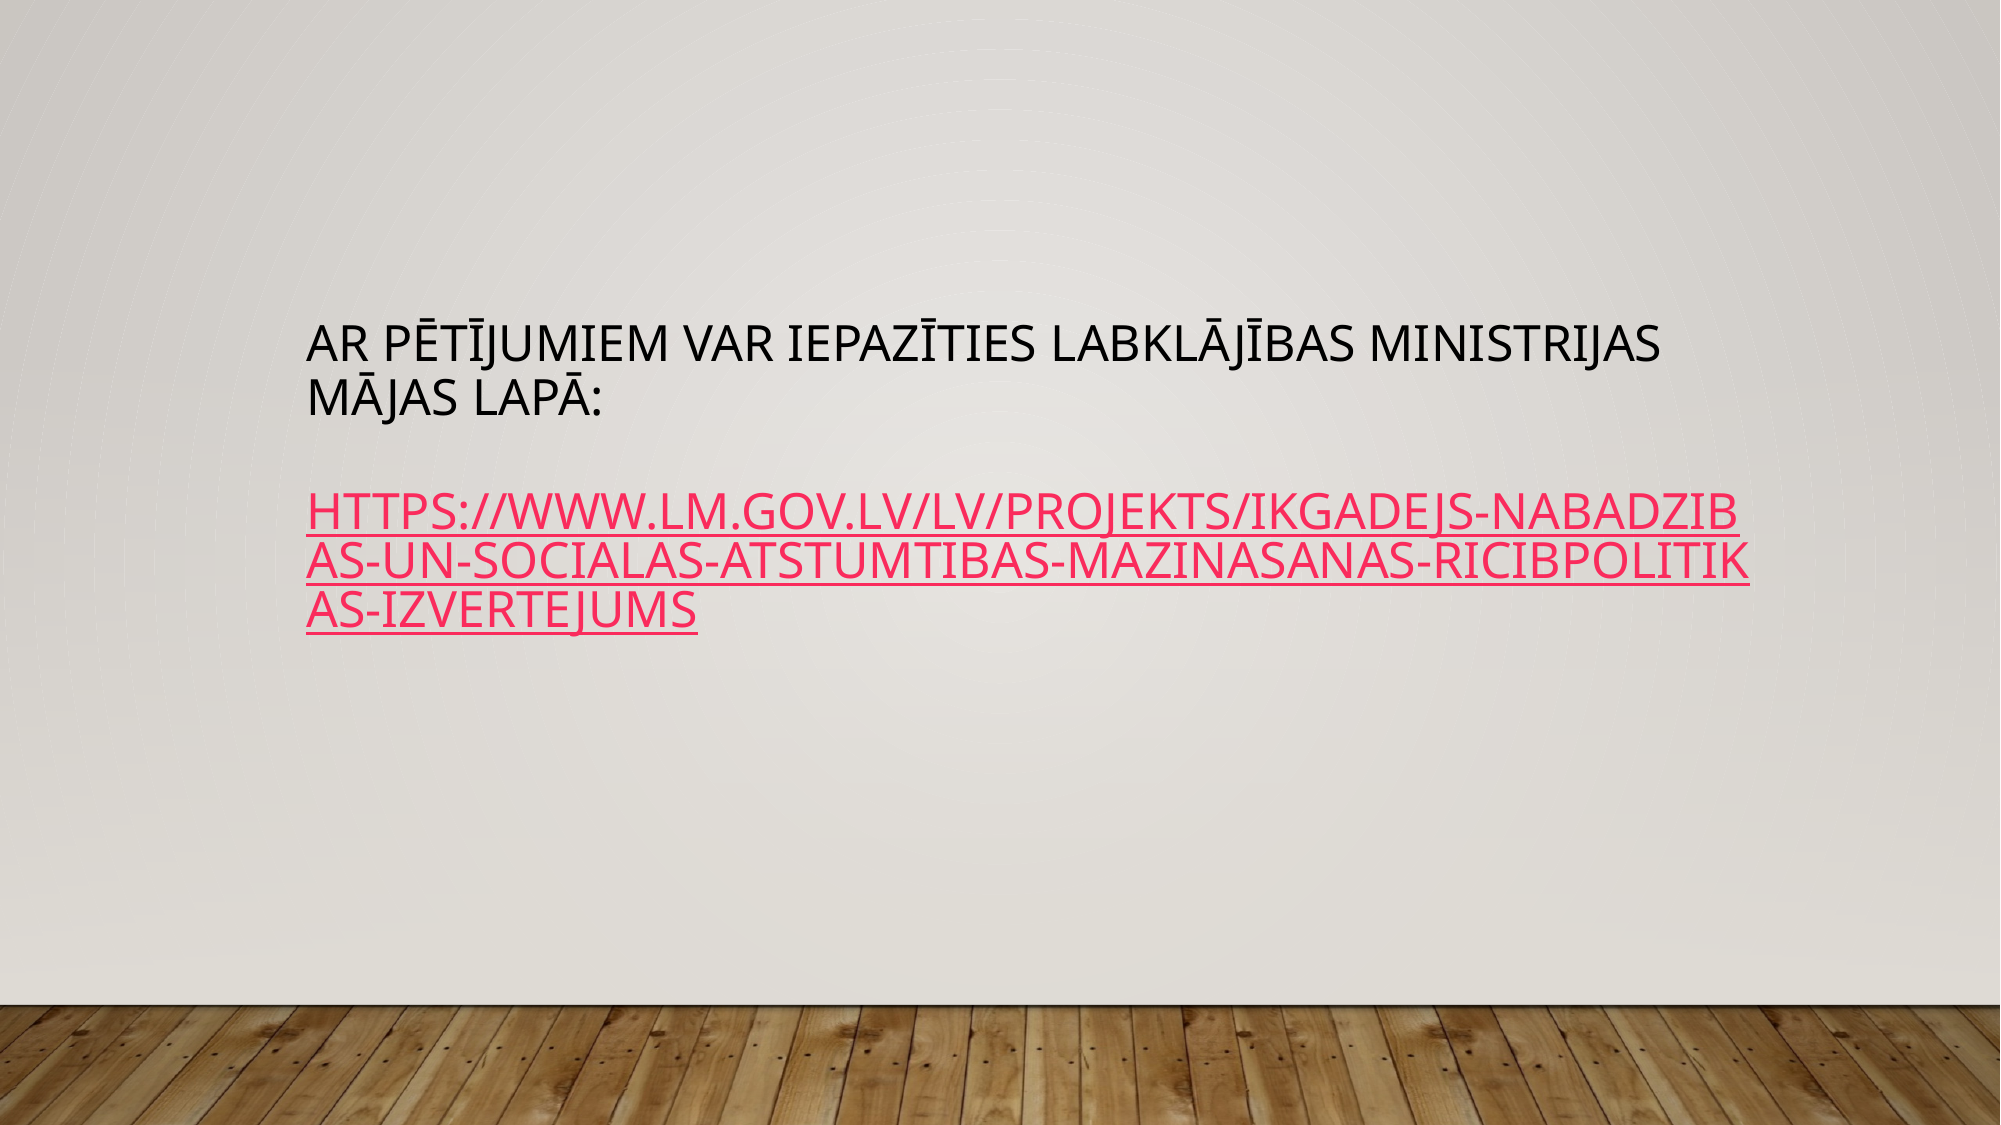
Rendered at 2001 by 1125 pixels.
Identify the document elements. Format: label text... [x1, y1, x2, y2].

picture [0, 1005, 2000, 1125]
title Ar pētījumiem var iepazīties Labklājības ministrijas mājas lapā: https://www.lm.gov.lv/lv/projekts/ikgadejs-nabadzibas-un-socialas-atstumtibas-mazinasanas-ricibpolitikas-izvertejums [291, 311, 1767, 729]
